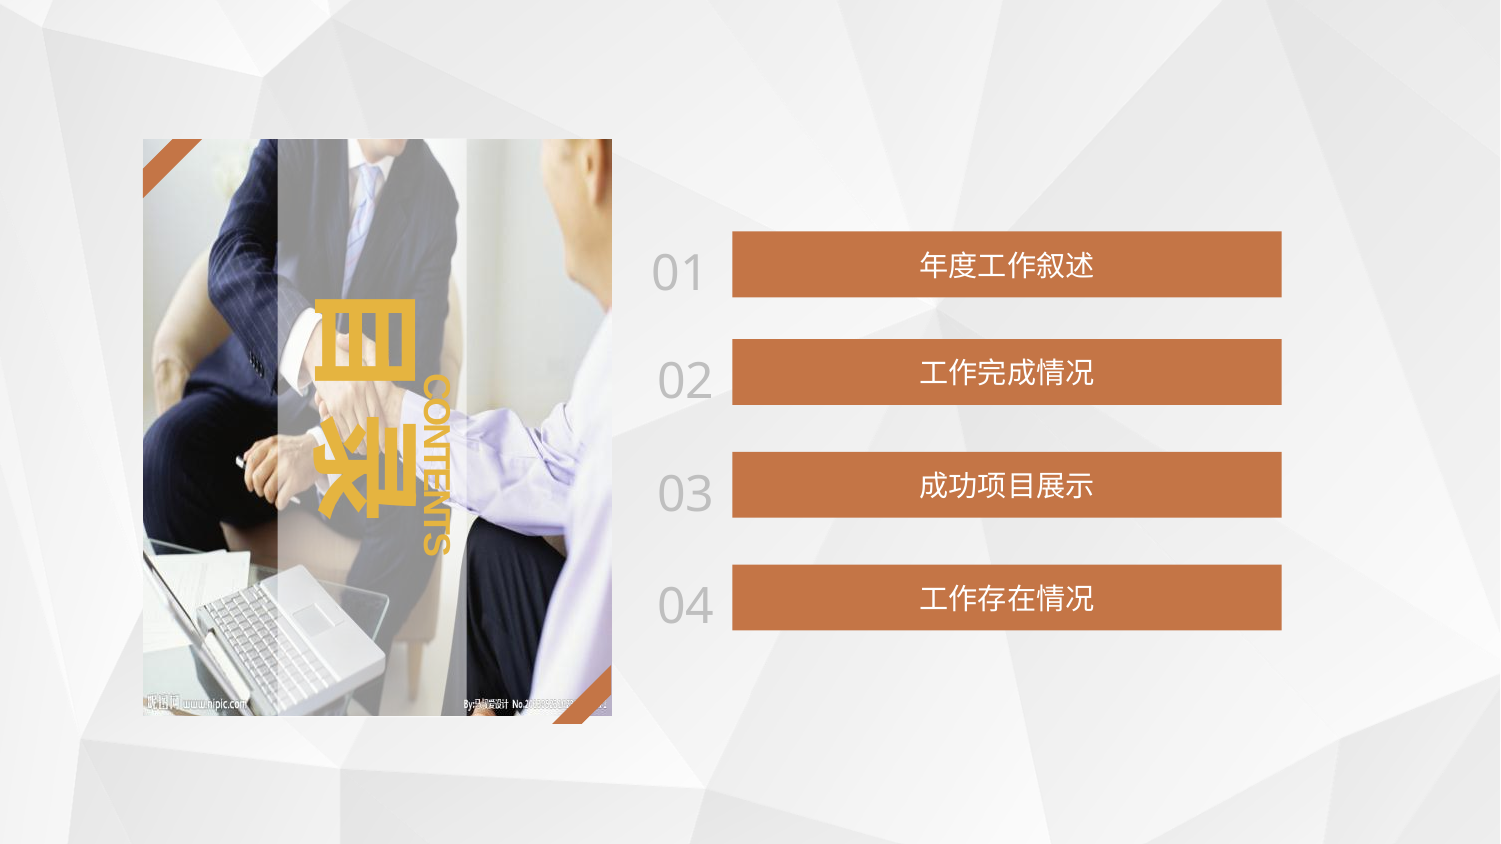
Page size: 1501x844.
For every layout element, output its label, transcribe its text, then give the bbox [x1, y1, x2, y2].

text_box 工作完成情况 [732, 339, 1282, 405]
text_box 04 [613, 554, 730, 642]
picture [0, 0, 1501, 844]
text_box 02 [613, 328, 730, 416]
text_box 成功项目展示 [732, 451, 1282, 518]
text_box 工作存在情况 [732, 564, 1282, 631]
text_box 03 [613, 441, 730, 529]
text_box [549, 716, 591, 725]
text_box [277, 268, 470, 557]
text_box 年度工作叙述 [732, 231, 1282, 298]
text_box 01 [612, 221, 724, 309]
